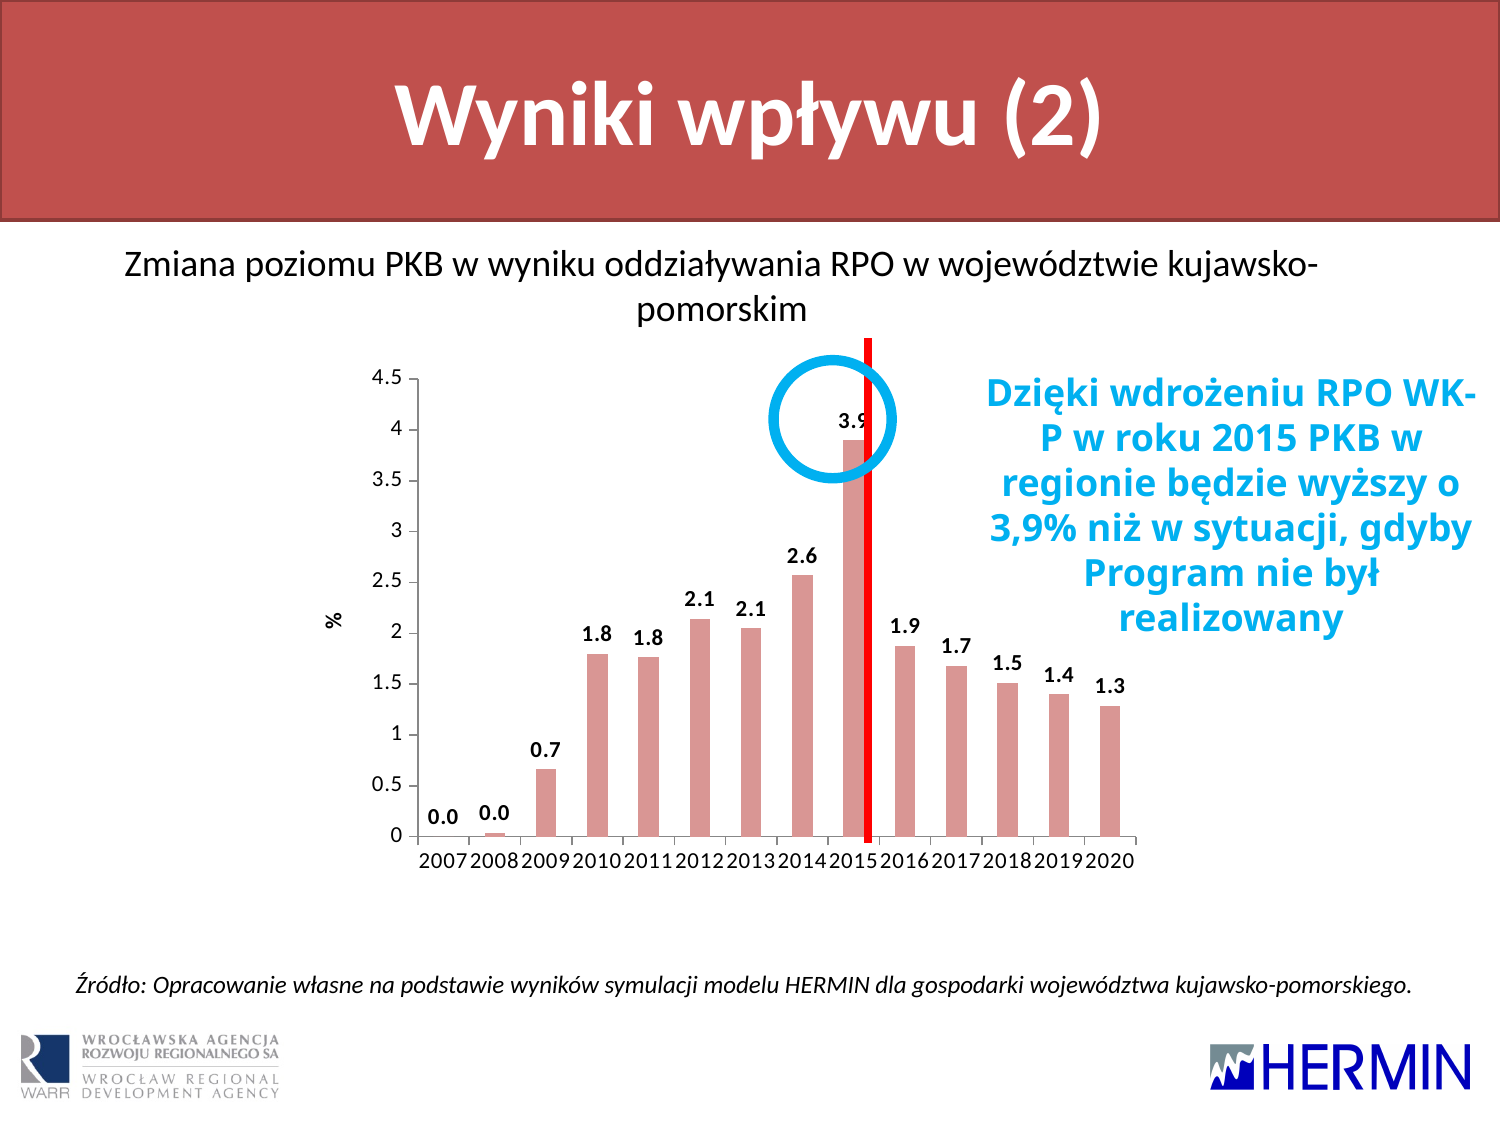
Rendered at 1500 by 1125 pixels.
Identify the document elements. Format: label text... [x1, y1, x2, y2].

text_box Zmiana poziomu PKB w wyniku oddziaływania RPO w województwie kujawsko-pomorskim [66, 231, 1378, 337]
text_box [0, 0, 1500, 222]
text_box Źródło: Opracowanie własne na podstawie wyników symulacji modelu HERMIN dla gospodarki województwa kujawsko-pomorskiego. [60, 960, 1455, 1006]
text_box Dzięki wdrożeniu RPO WK-P w roku 2015 PKB w regionie będzie wyższy o 3,9% niż w sytuacji, gdyby Program nie był realizowany [1156, 361, 1500, 647]
picture [0, 1013, 301, 1121]
picture [1210, 1044, 1470, 1091]
title Wyniki wpływu (2) [75, 45, 1425, 173]
chart [290, 356, 1154, 886]
